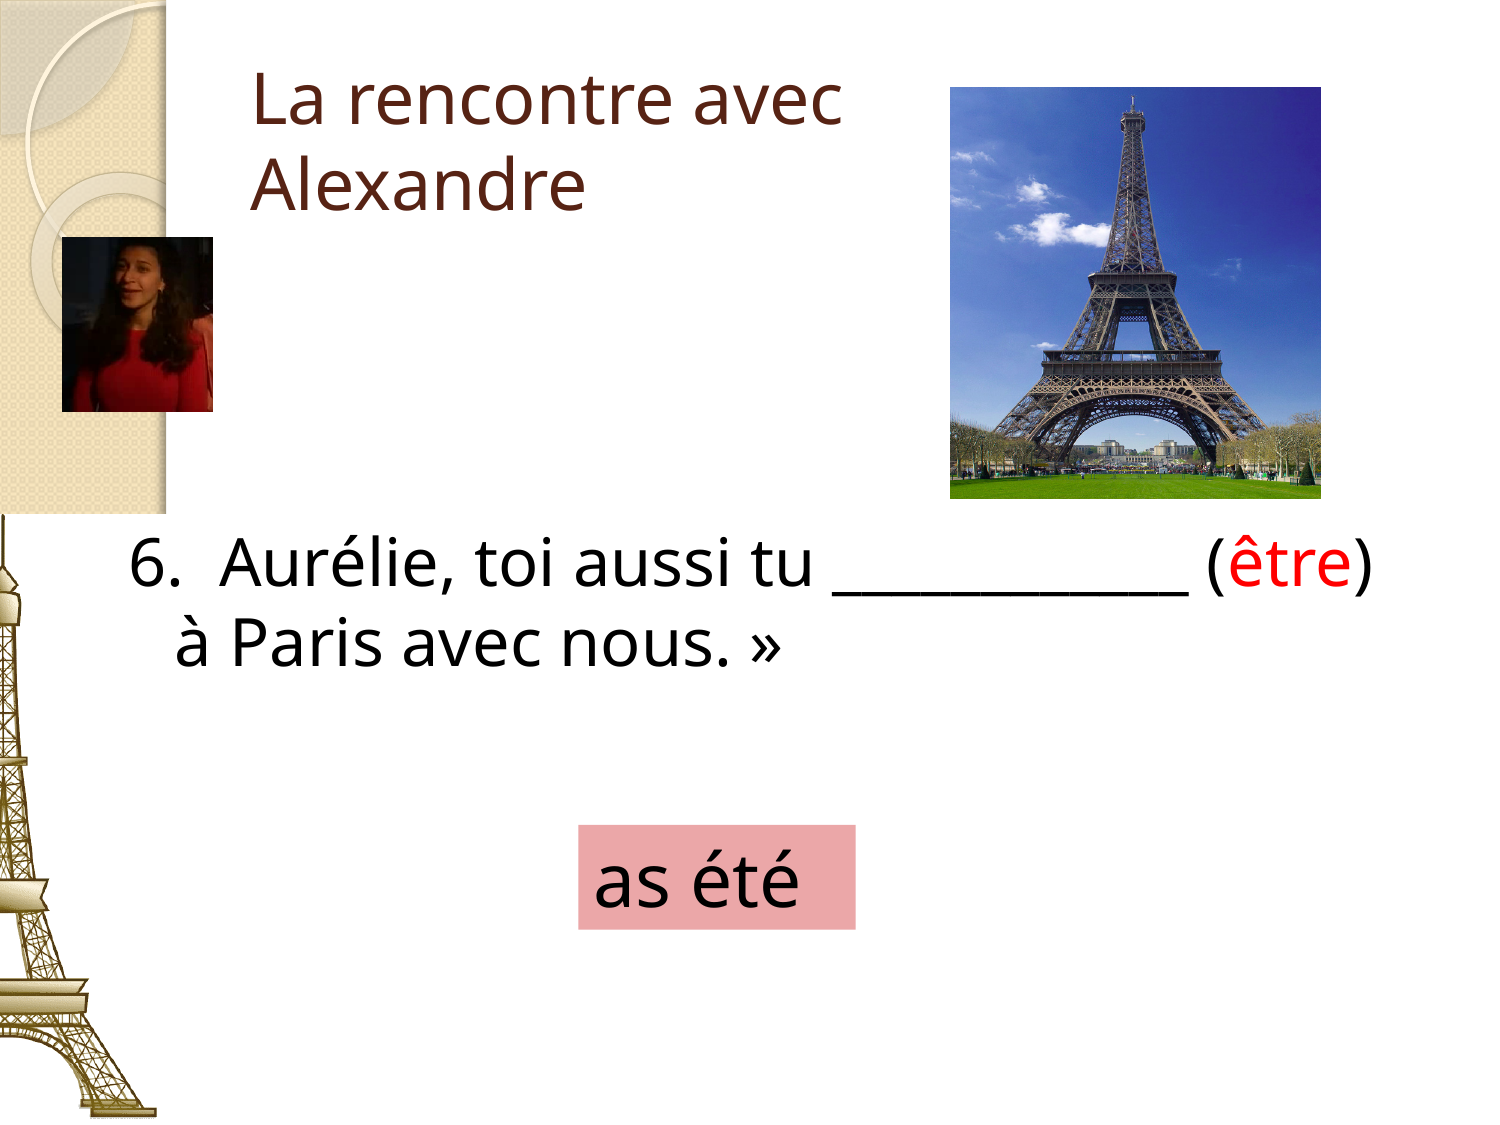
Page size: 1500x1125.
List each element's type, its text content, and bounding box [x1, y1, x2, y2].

text_box as été [578, 824, 856, 930]
picture [949, 87, 1322, 500]
picture [0, 514, 167, 1125]
list 6. Aurélie, toi aussi tu ____________ (être) à Paris avec nous. » [99, 512, 1425, 738]
title La rencontre avec Alexandre [235, 45, 1100, 233]
picture [62, 237, 213, 412]
